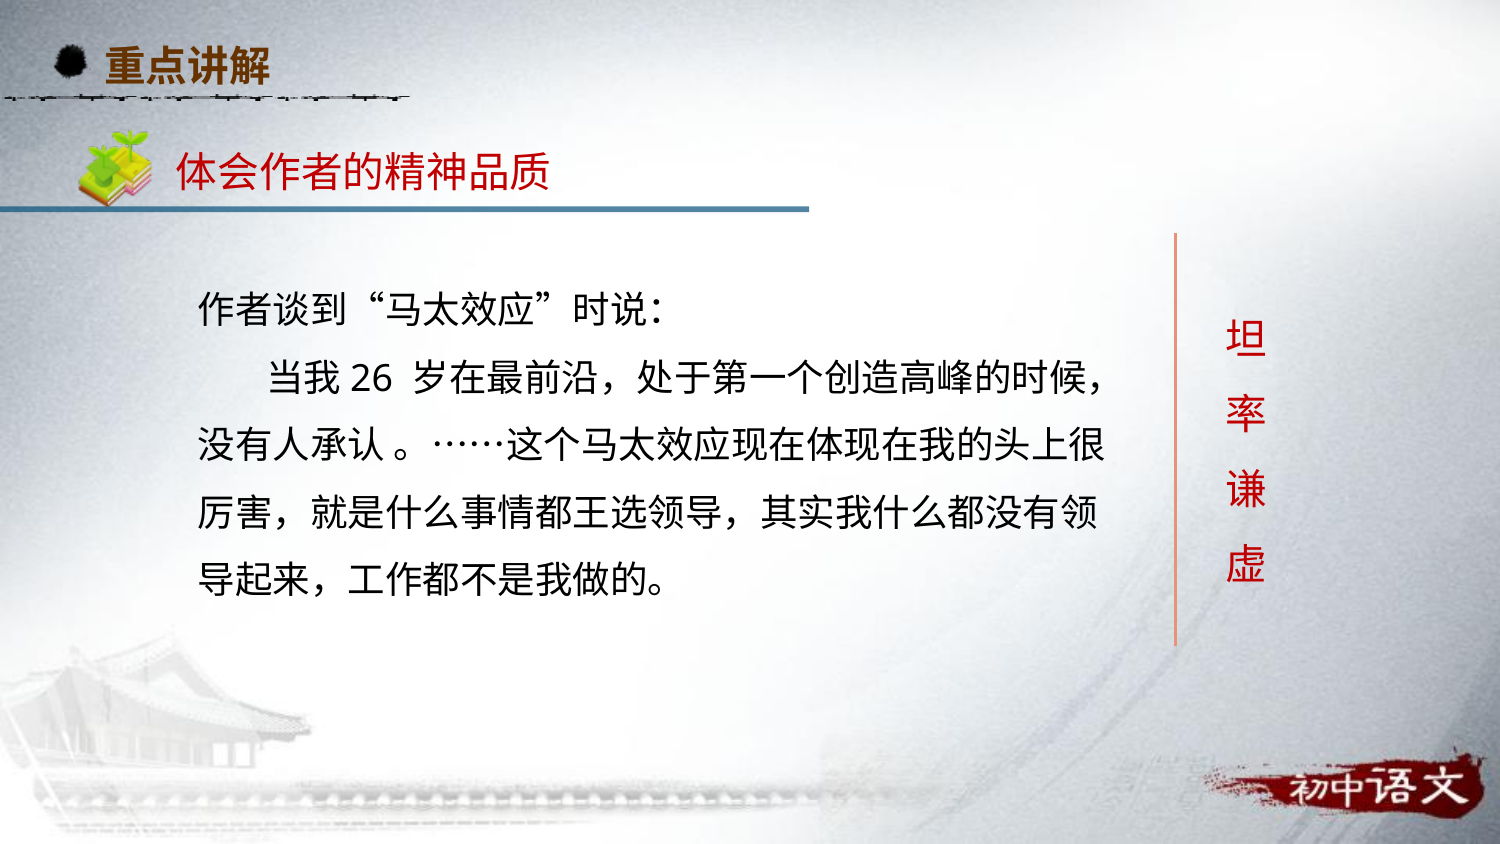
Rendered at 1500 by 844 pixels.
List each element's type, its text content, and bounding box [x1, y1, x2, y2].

picture [0, 0, 1500, 844]
text_box 体会作者的精神品质 [161, 138, 567, 204]
text_box 坦率谦虚 [1210, 280, 1282, 595]
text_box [0, 90, 414, 104]
text_box 重点讲解 [89, 32, 287, 89]
text_box 作者谈到“马太效应”时说： 当我26 岁在最前沿，处于第一个创造高峰的时候，没有人承认 。……这个马太效应现在体现在我的头上很厉害，就是什么事情都王选领导，其实我什么都没有领导起来，工作都不是我做的。 [182, 256, 1140, 677]
